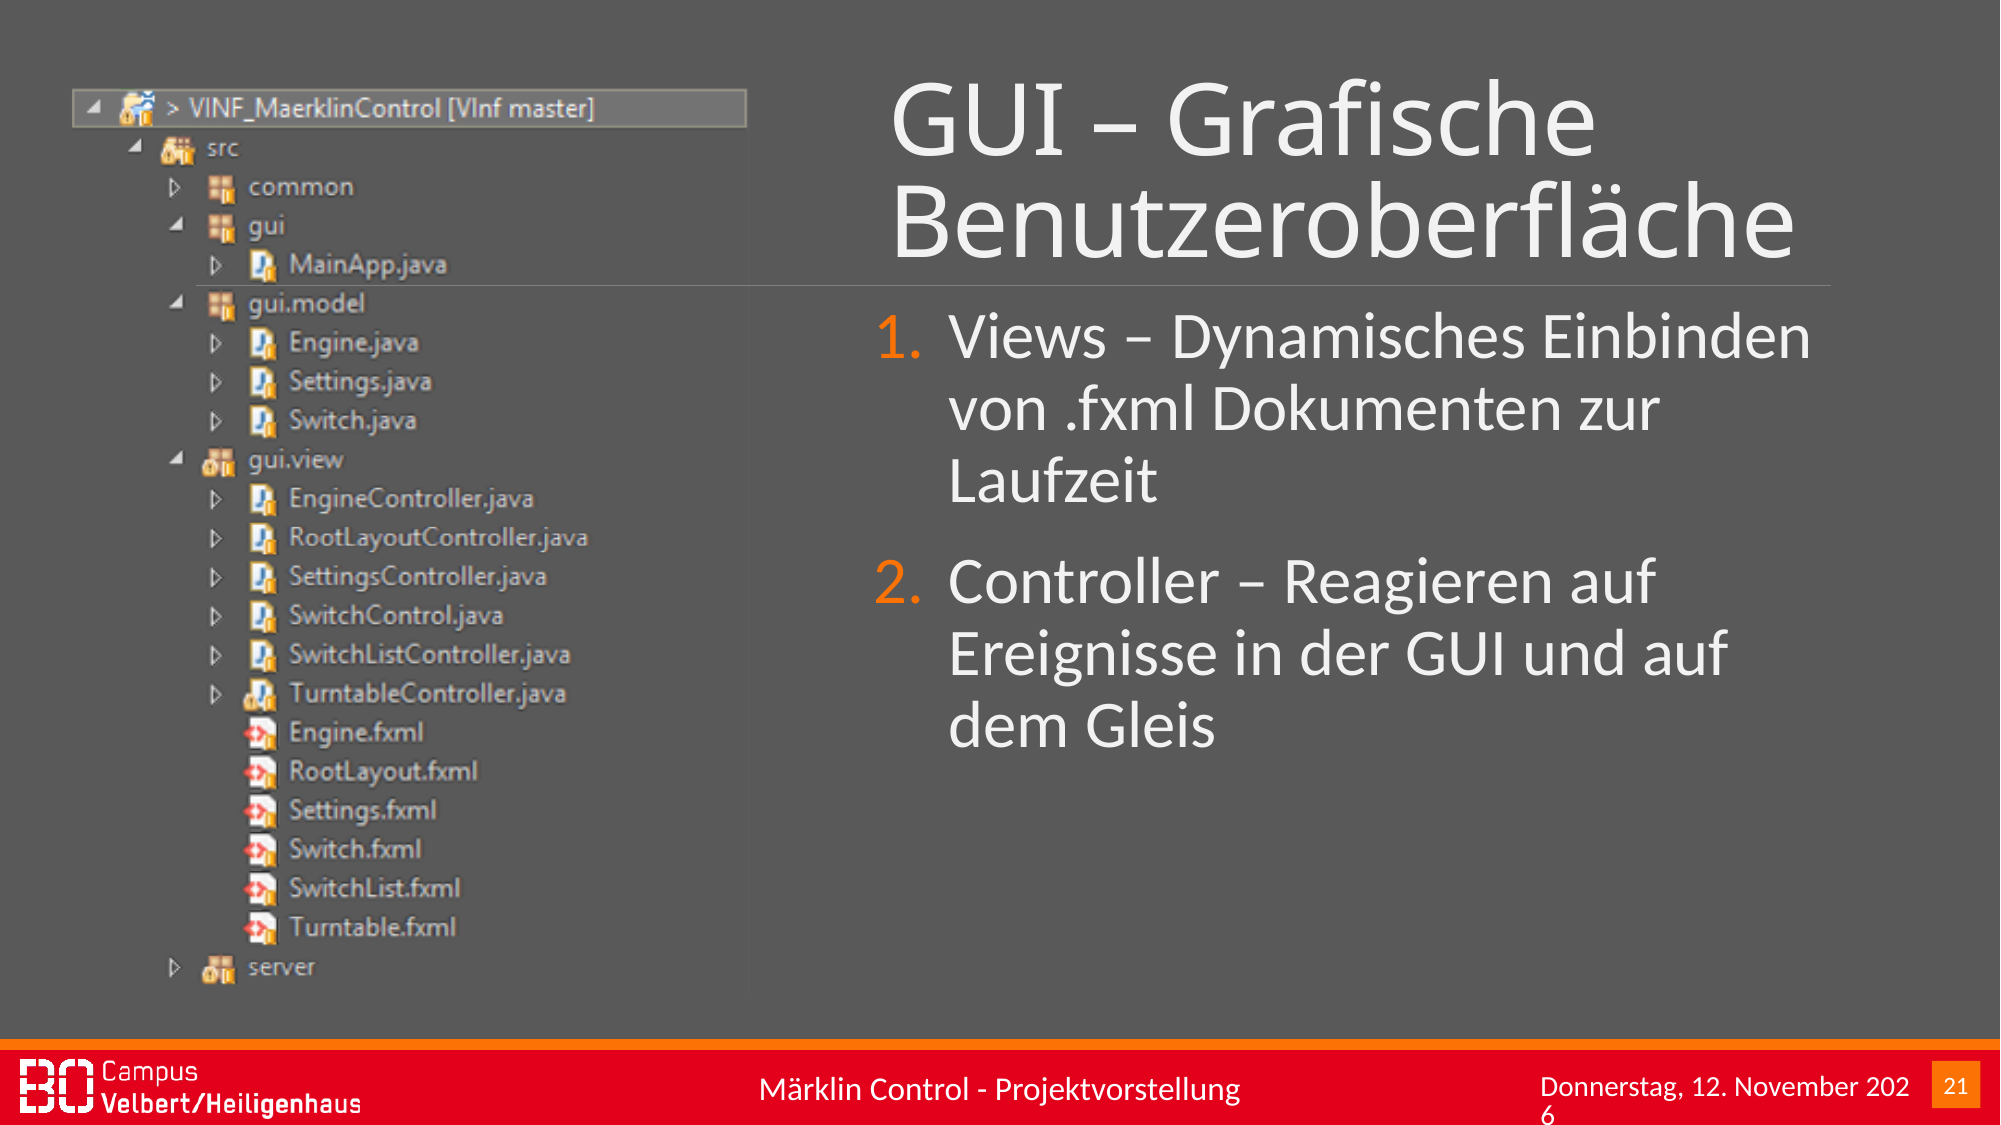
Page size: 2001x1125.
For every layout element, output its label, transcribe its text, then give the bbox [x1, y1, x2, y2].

title GUI – Grafische Benutzeroberfläche [873, 47, 1830, 285]
picture [71, 87, 751, 993]
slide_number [1525, 1054, 1931, 1115]
list Views – Dynamisches Einbinden von .fxml Dokumenten zur Laufzeit Controller – Reagieren auf Ereignisse in der GUI und auf dem Gleis [873, 293, 1851, 954]
picture [19, 1059, 94, 1113]
picture [101, 1057, 365, 1120]
slide_number 21 [1931, 1060, 1981, 1109]
